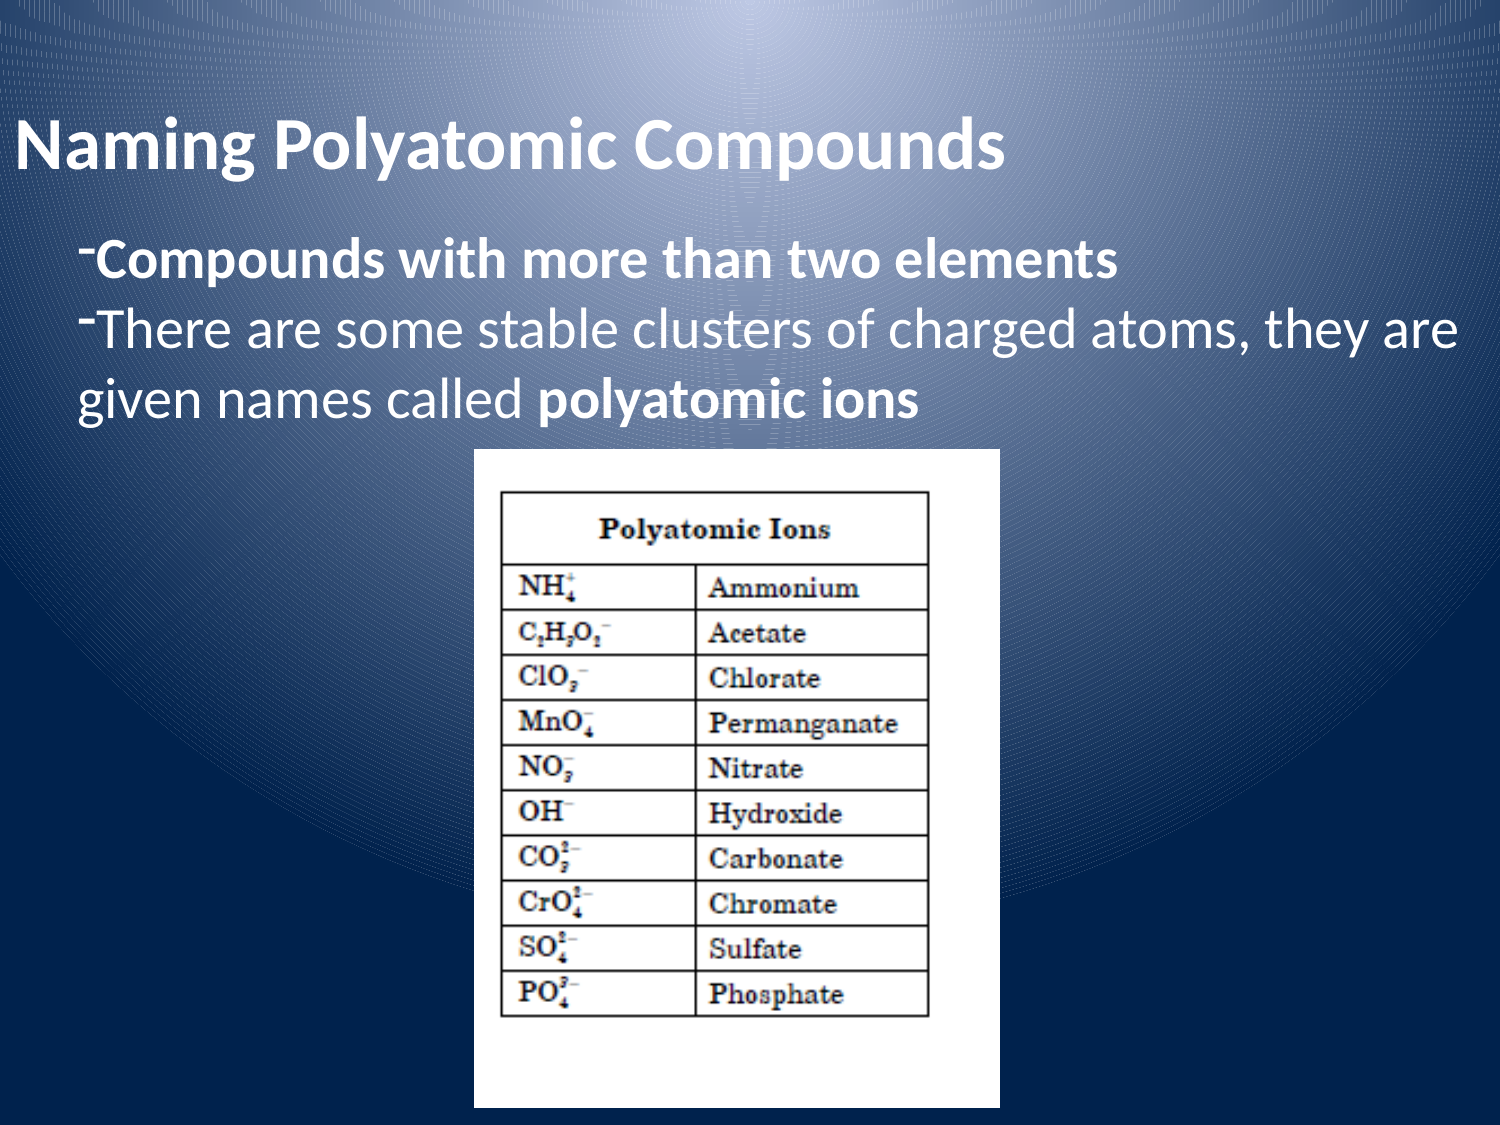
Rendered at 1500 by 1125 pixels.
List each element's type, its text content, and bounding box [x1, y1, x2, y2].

picture [474, 449, 1001, 1109]
text_box Naming Polyatomic Compounds [0, 87, 1200, 193]
text_box Compounds with more than two elements There are some stable clusters of charged atoms, they are given names called polyatomic ions [62, 212, 1500, 508]
